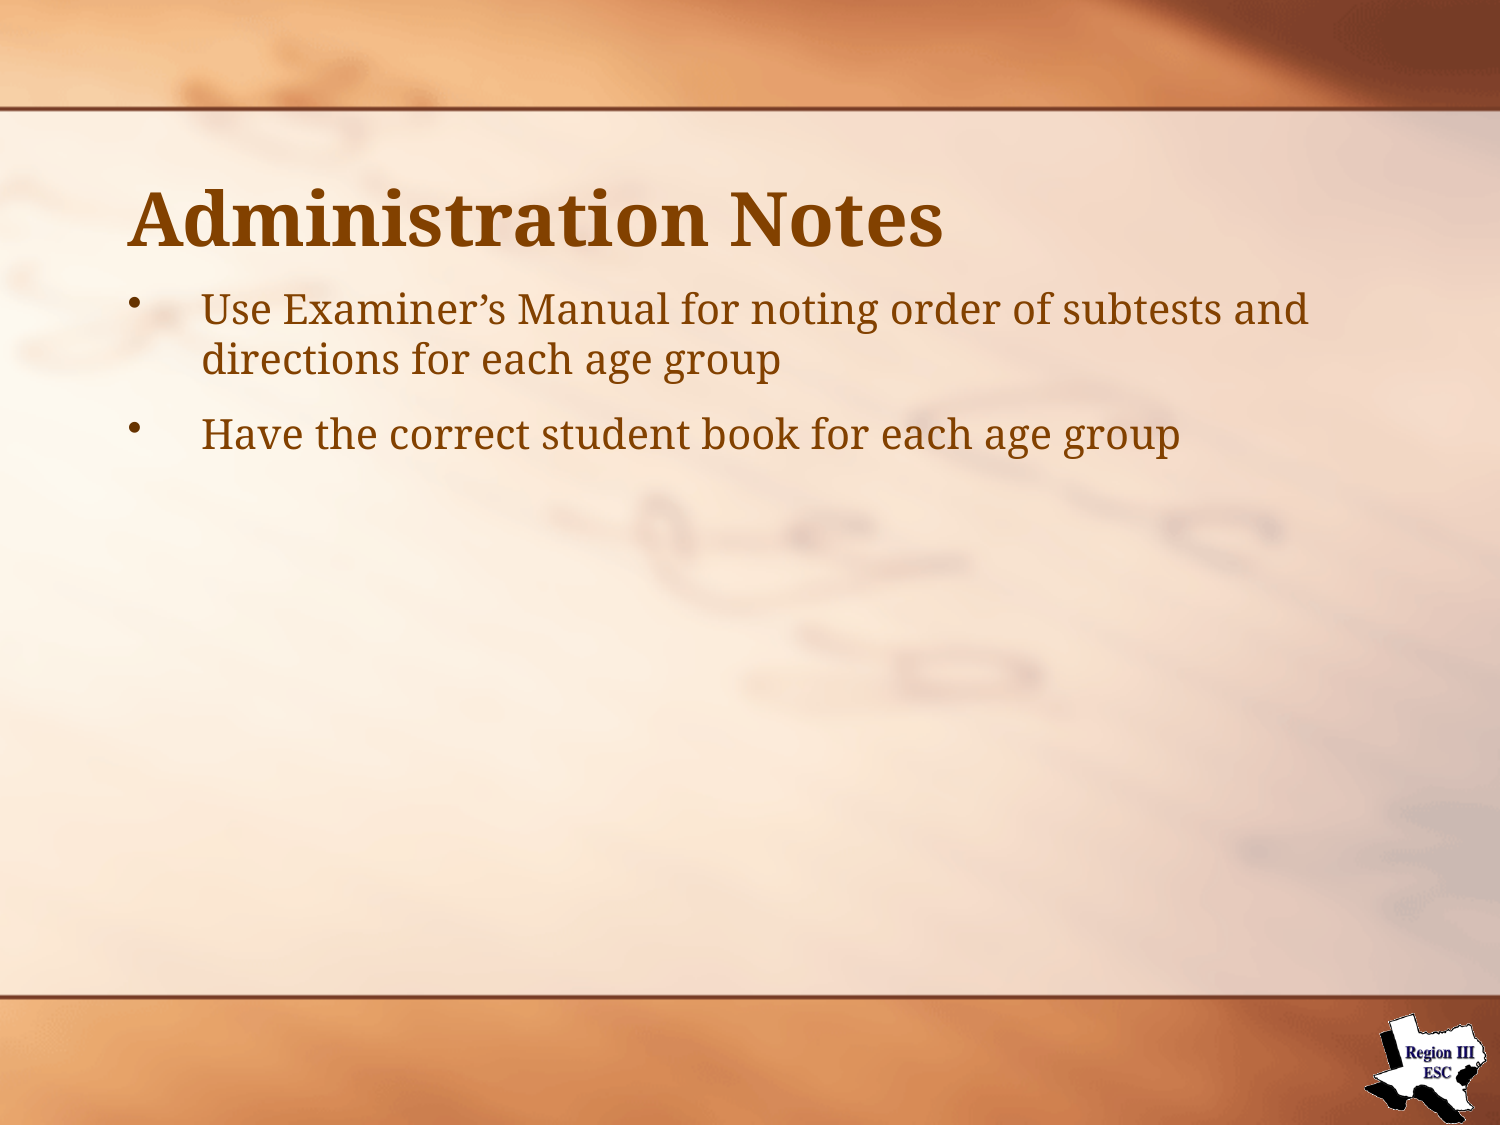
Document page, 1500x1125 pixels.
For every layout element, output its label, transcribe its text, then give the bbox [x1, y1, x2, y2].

title Administration Notes [112, 125, 1413, 270]
list Use Examiner’s Manual for noting order of subtests and directions for each age group Have the correct student book for each age group [112, 275, 1413, 950]
picture [0, 0, 1500, 1125]
